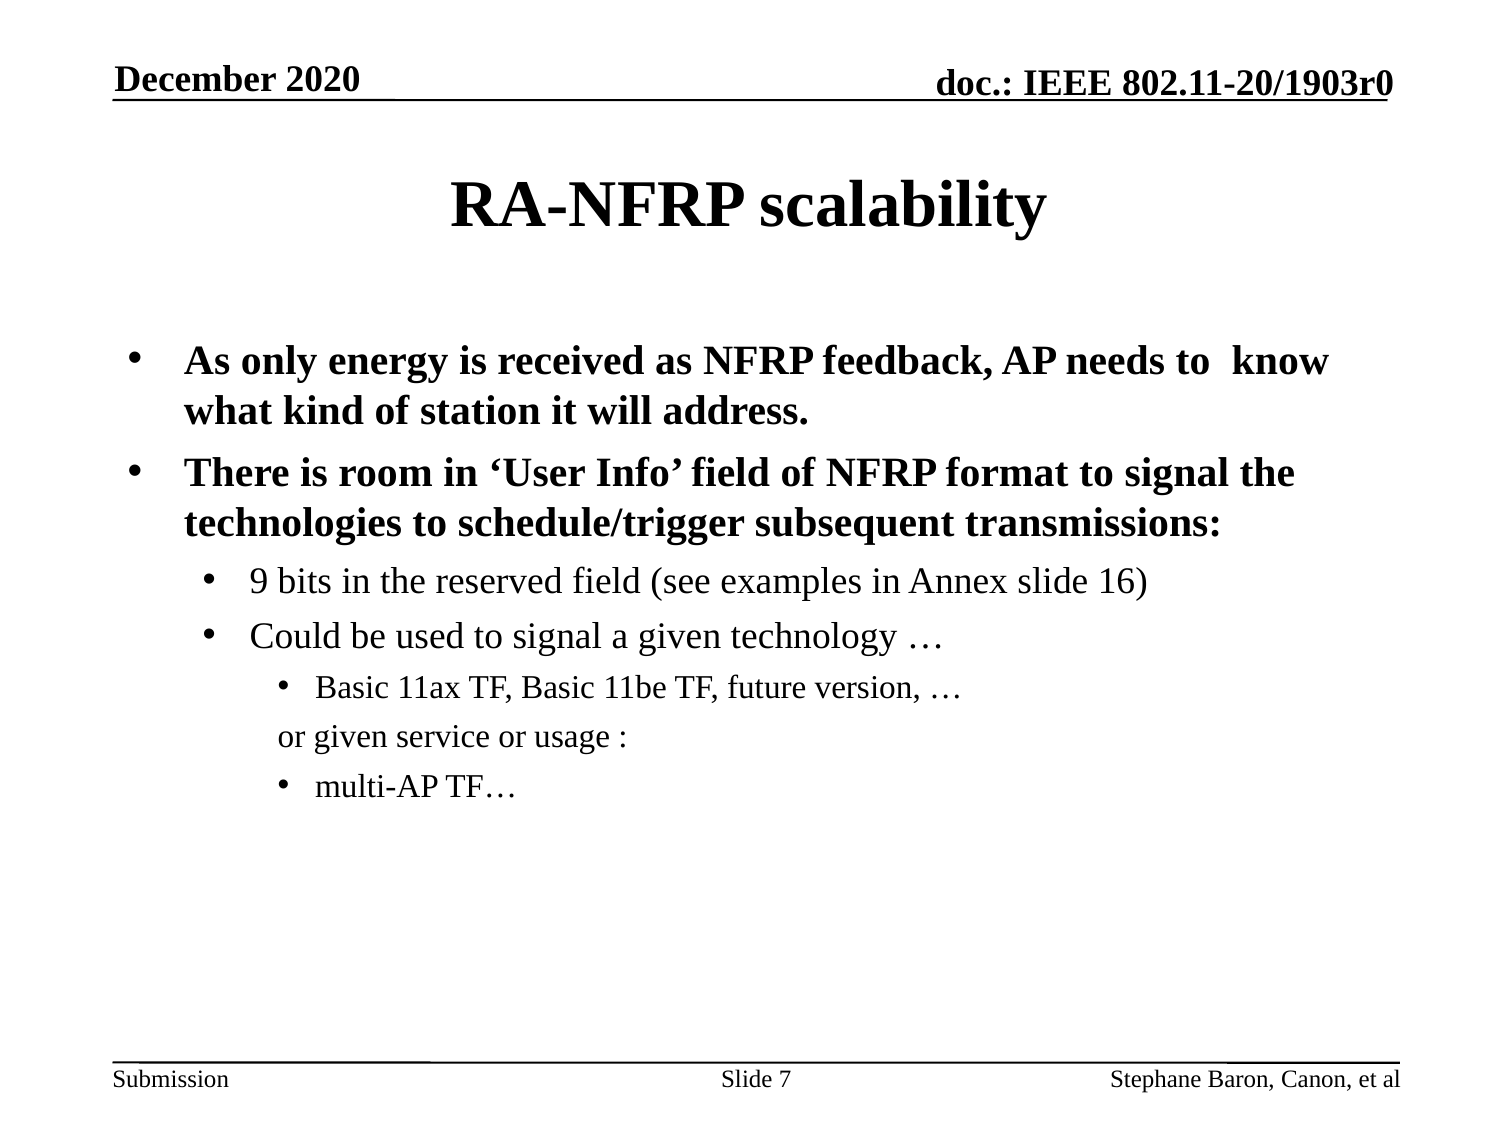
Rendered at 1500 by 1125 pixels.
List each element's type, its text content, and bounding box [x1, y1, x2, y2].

footer Stephane Baron, Canon, et al [878, 1061, 1402, 1093]
title RA-NFRP scalability [112, 112, 1388, 288]
list As only energy is received as NFRP feedback, AP needs to know what kind of station it will address. There is room in ‘User Info’ field of NFRP format to signal the technologies to schedule/trigger subsequent transmissions: 9 bits in the reserved field (see examples in Annex slide 16) Could be used to signal a given technology … Basic 11ax TF, Basic 11be TF, future version, … or given service or usage : multi-AP TF… [112, 324, 1388, 1000]
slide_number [114, 54, 423, 100]
slide_number Slide 7 [712, 1061, 800, 1123]
